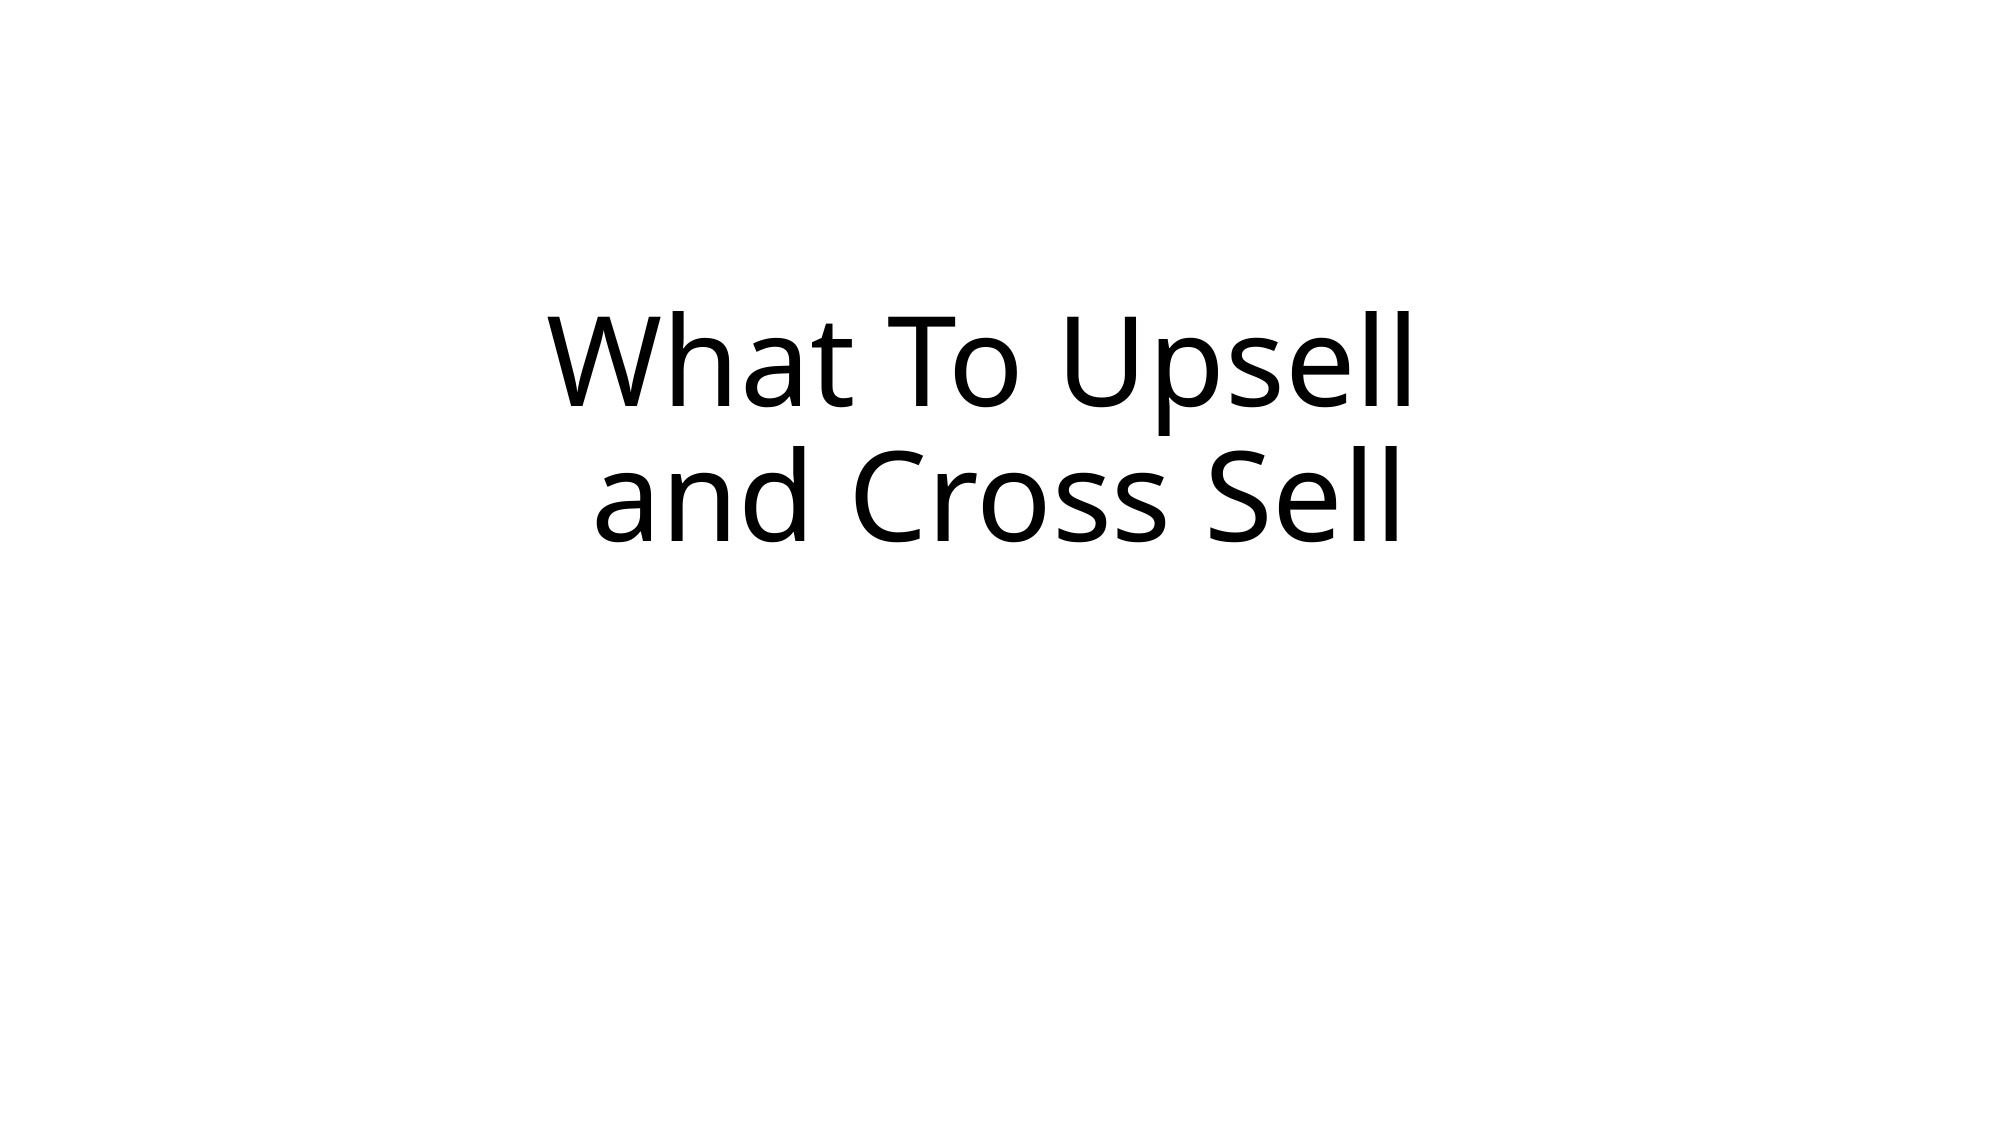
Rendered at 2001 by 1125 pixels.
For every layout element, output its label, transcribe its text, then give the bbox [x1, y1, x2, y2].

title What To Upsell and Cross Sell [249, 184, 1750, 576]
